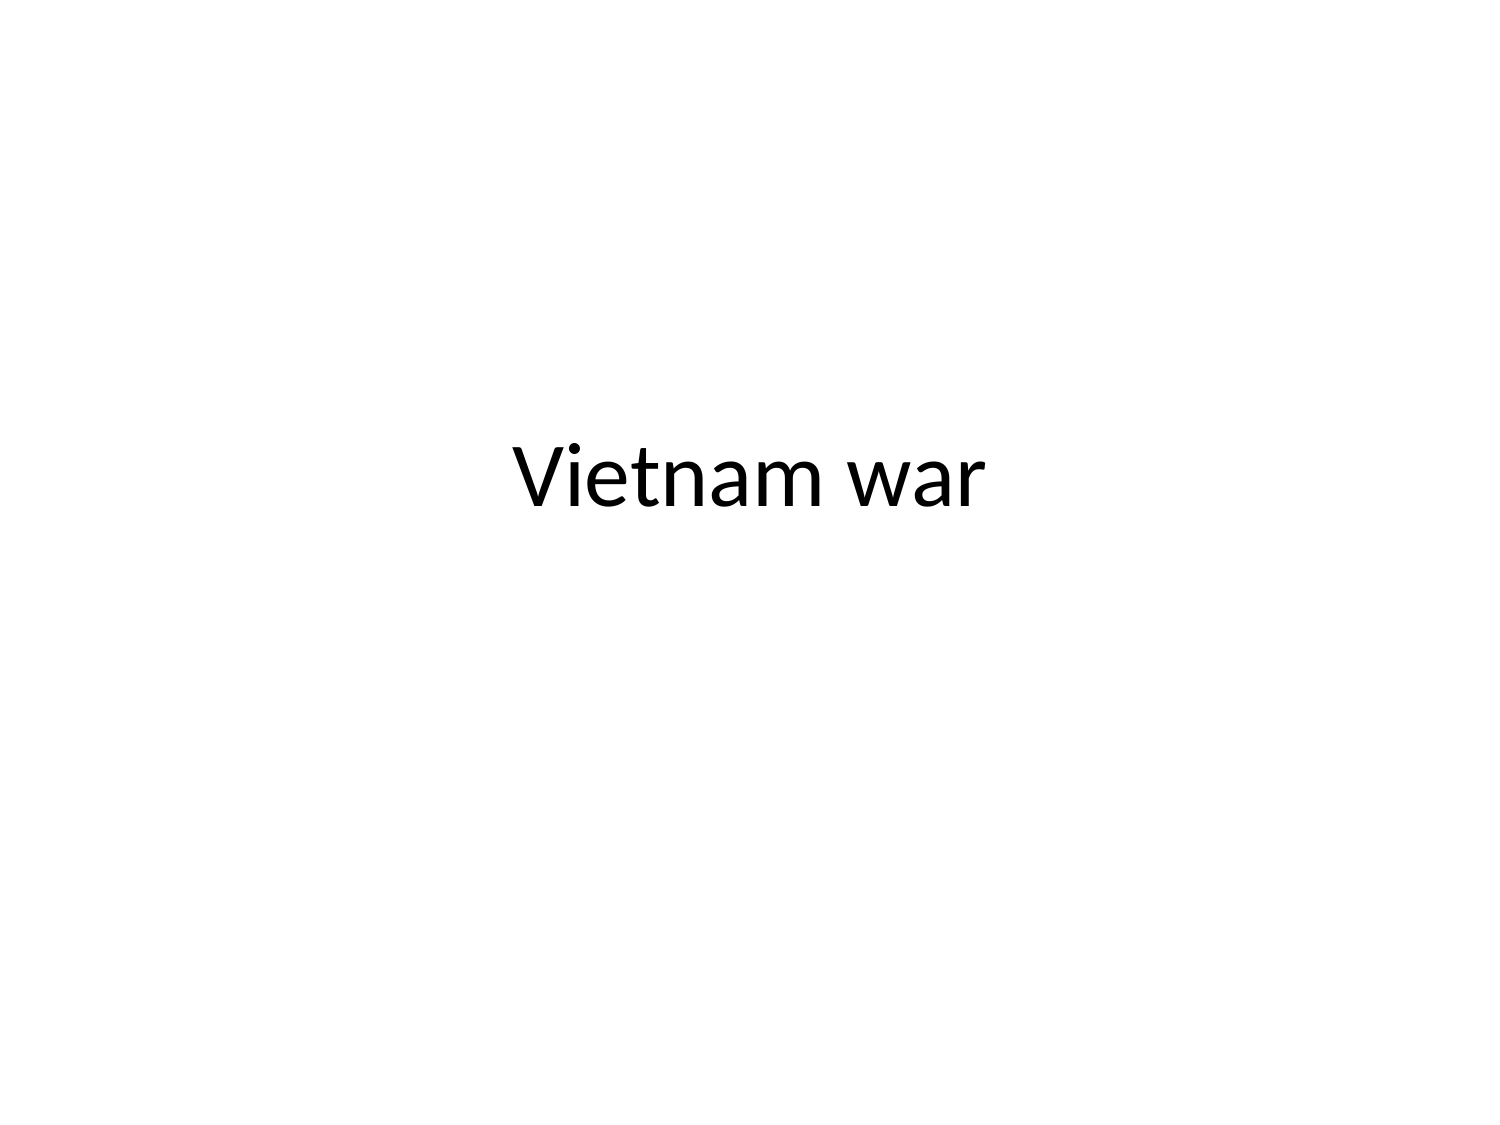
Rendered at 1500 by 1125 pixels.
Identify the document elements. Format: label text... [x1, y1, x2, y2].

title Vietnam war [112, 349, 1388, 591]
